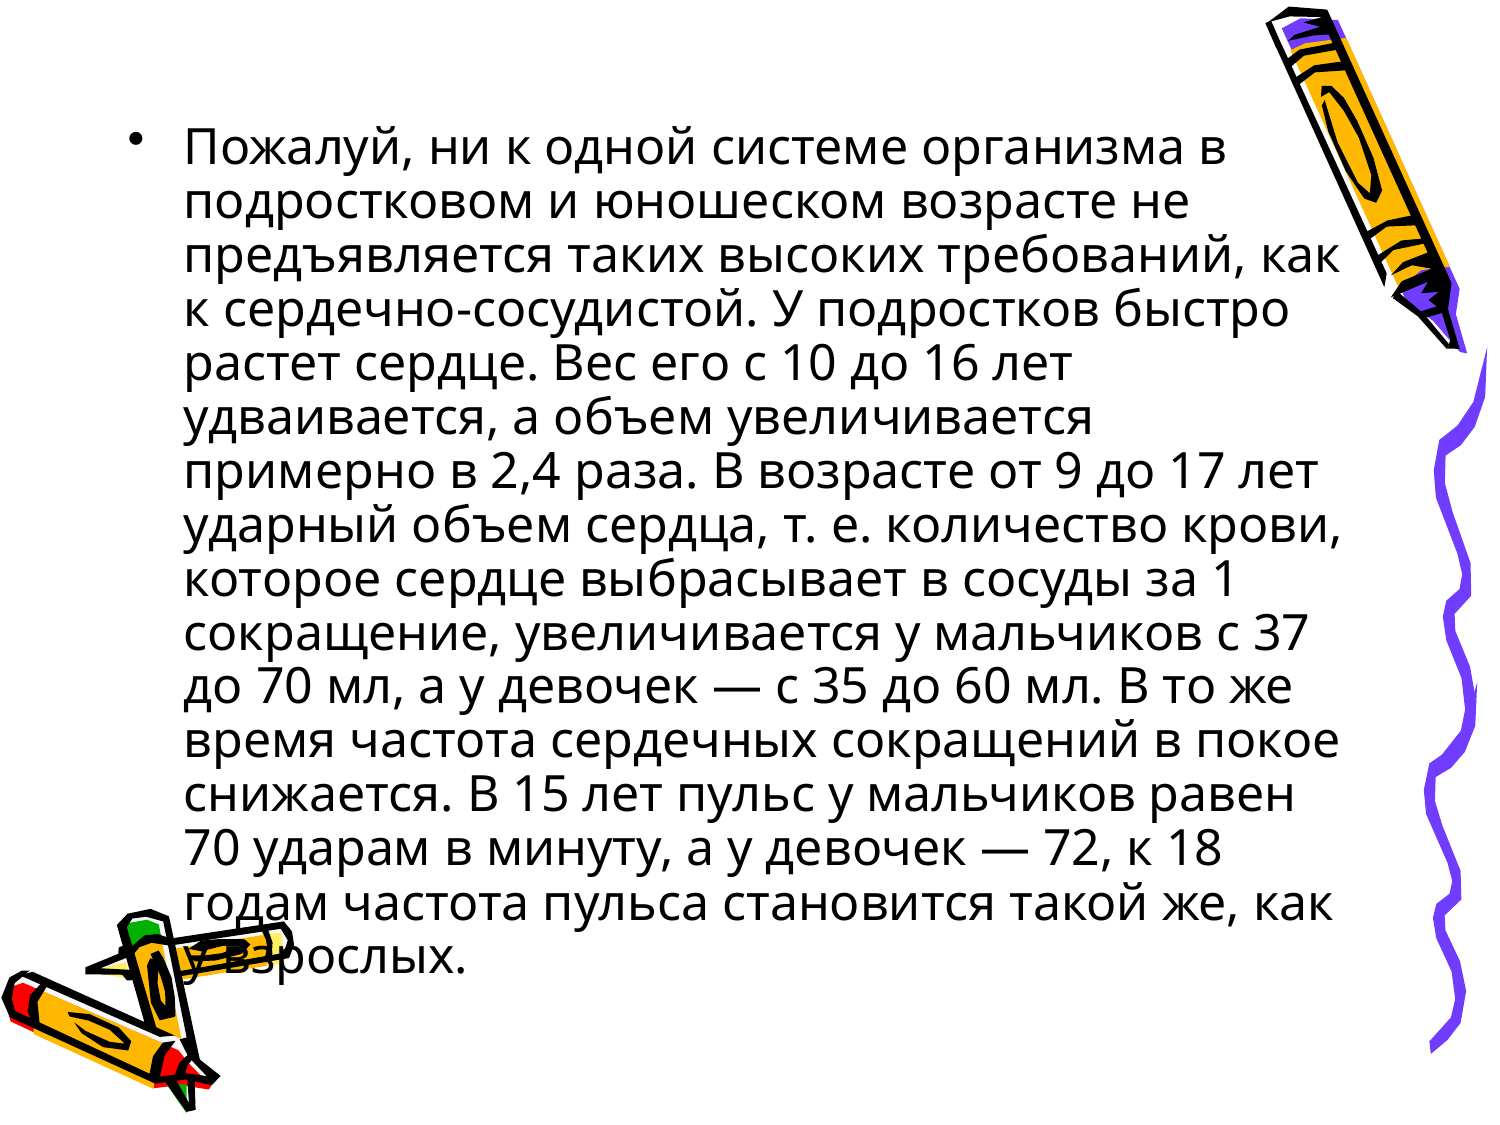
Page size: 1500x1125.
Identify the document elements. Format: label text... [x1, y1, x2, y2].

list Пожалуй, ни к одной системе организма в подростковом и юношеском возрасте не предъявляется таких высоких требований, как к сердечно-сосудистой. У подростков быстро растет сердце. Вес его с 10 до 16 лет удваивается, а объем увеличивается примерно в 2,4 раза. В возрасте от 9 до 17 лет ударный объем сердца, т. е. количество крови, которое сердце выбрасывает в сосуды за 1 сокращение, увеличивается у мальчиков с 37 до 70 мл, а у девочек — с 35 до 60 мл. В то же время частота сердечных сокращений в покое снижается. В 15 лет пульс у мальчиков равен 70 ударам в минуту, а у девочек — 72, к 18 годам частота пульса становится такой же, как у взрослых. [112, 113, 1376, 988]
